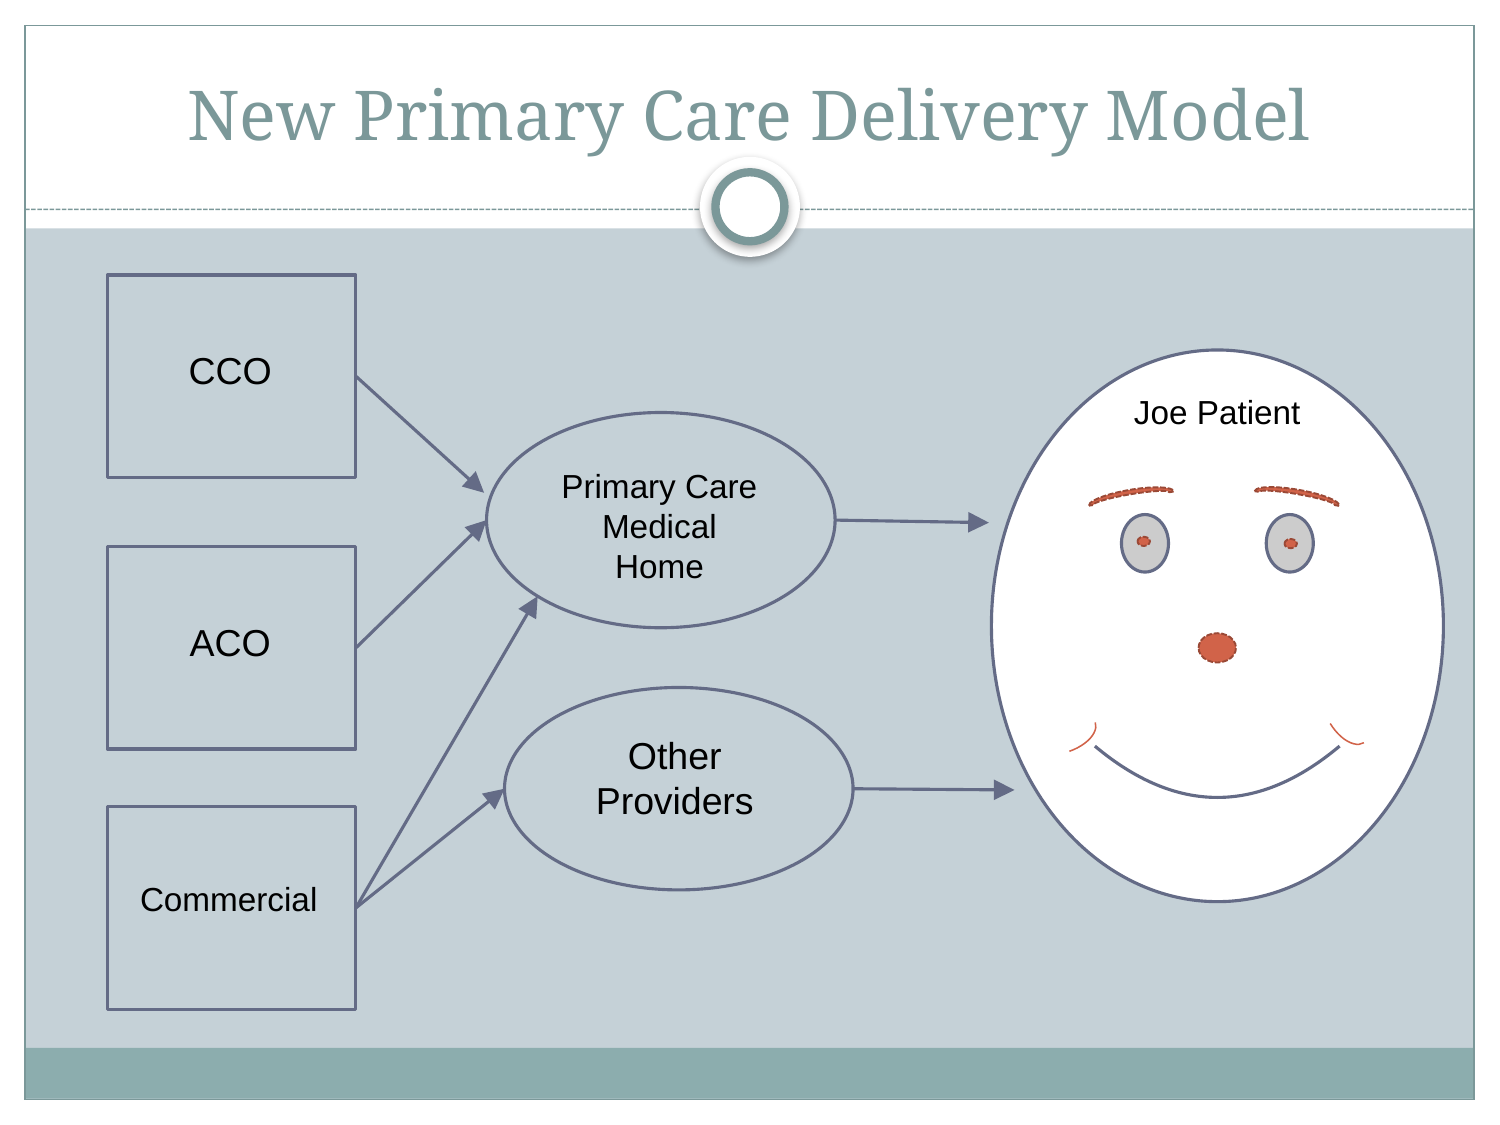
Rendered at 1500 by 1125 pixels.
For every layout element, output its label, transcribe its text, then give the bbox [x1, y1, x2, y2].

text_box ACO [135, 604, 325, 675]
title New Primary Care Delivery Model [49, 37, 1450, 162]
text_box Primary Care Medical Home [542, 449, 777, 587]
text_box [107, 806, 356, 1010]
text_box [486, 412, 836, 628]
text_box [107, 274, 356, 478]
text_box [1283, 538, 1298, 550]
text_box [355, 788, 505, 909]
text_box [1329, 713, 1365, 746]
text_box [355, 519, 487, 594]
text_box Commercial [124, 863, 338, 938]
text_box [1197, 632, 1237, 664]
text_box [991, 379, 1444, 902]
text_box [355, 375, 485, 493]
text_box [1121, 349, 1314, 376]
text_box CCO [145, 332, 315, 438]
text_box [1136, 535, 1151, 547]
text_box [355, 595, 538, 909]
text_box Other Providers [576, 716, 773, 840]
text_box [834, 519, 990, 523]
text_box [544, 687, 853, 890]
text_box [1088, 486, 1174, 507]
text_box [1253, 486, 1340, 507]
text_box Joe Patient [1116, 376, 1319, 458]
text_box [107, 546, 348, 750]
text_box [1063, 722, 1097, 753]
